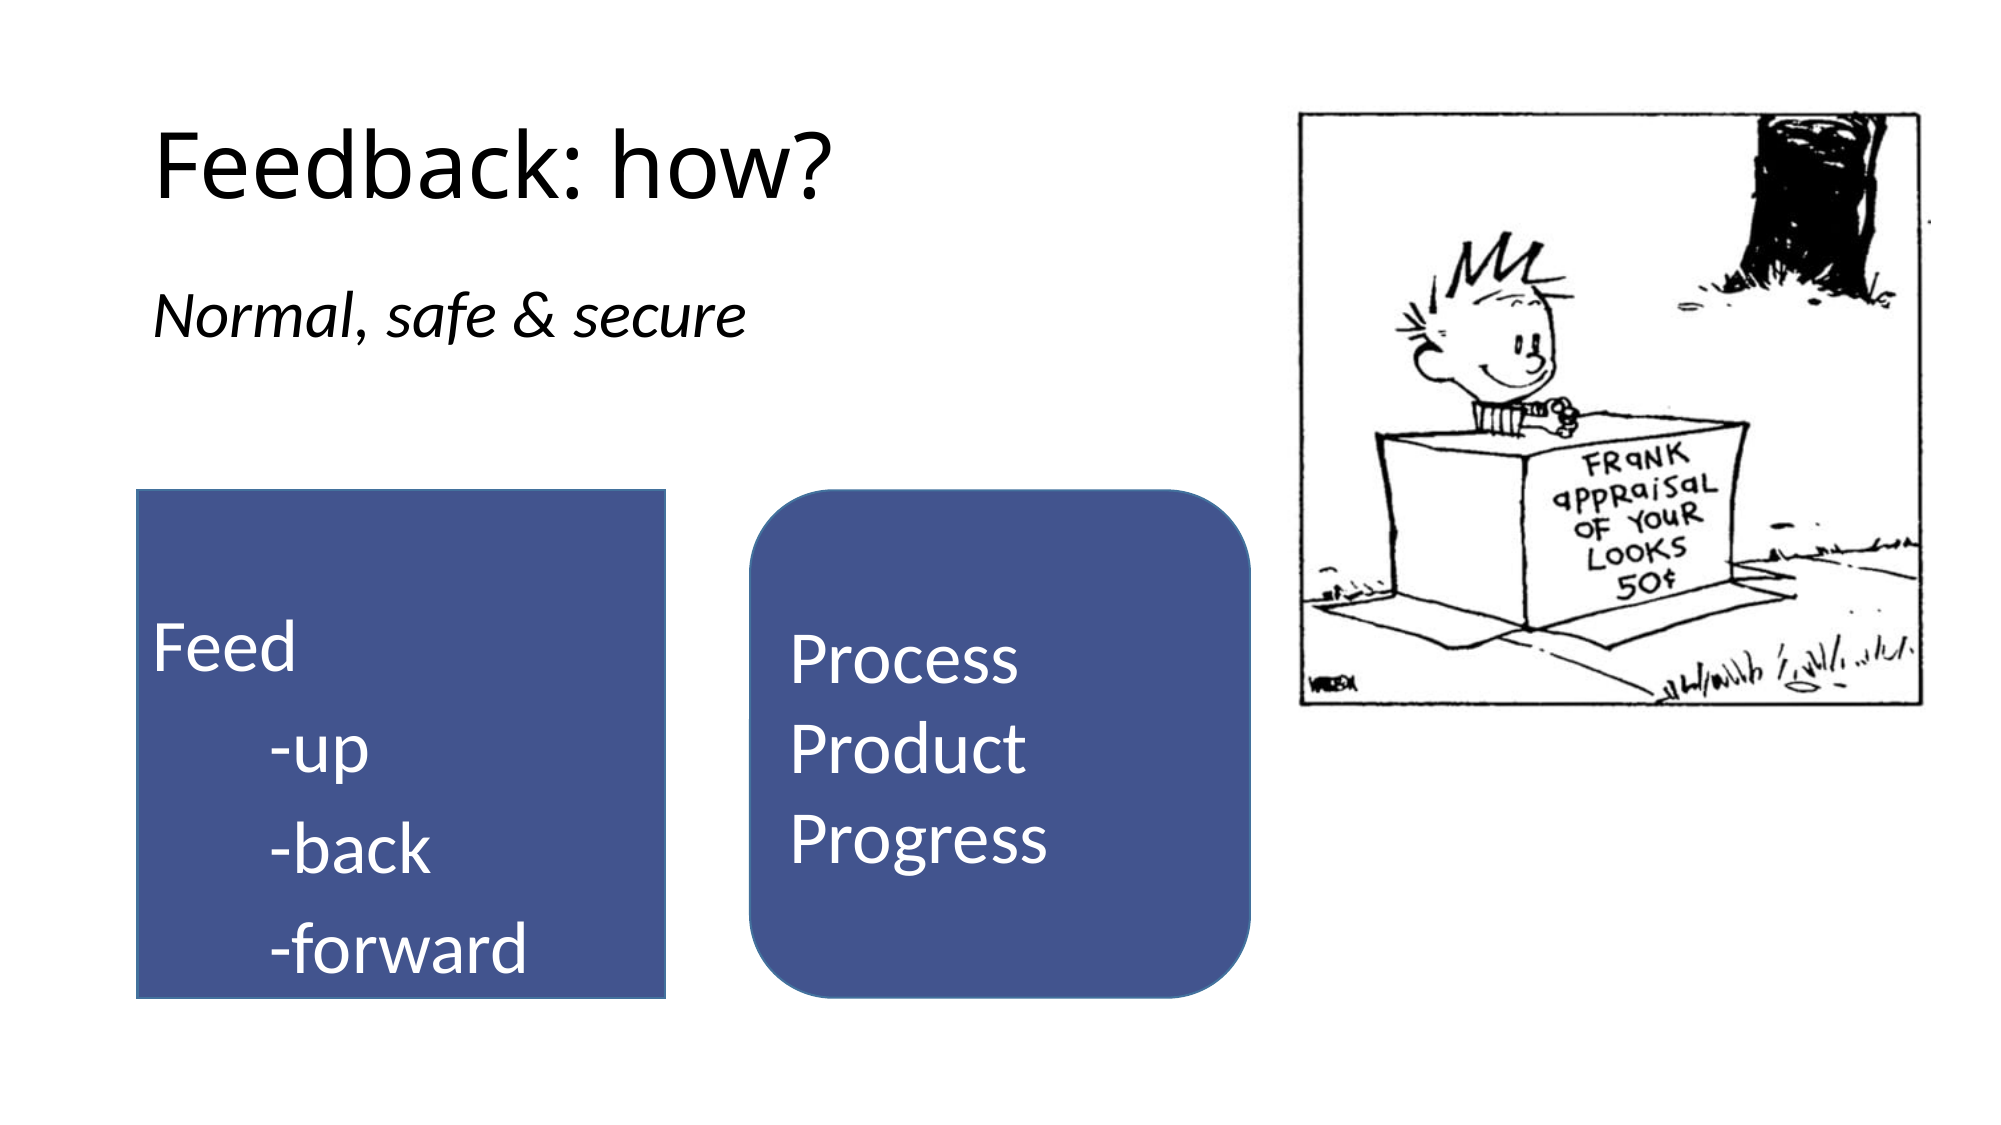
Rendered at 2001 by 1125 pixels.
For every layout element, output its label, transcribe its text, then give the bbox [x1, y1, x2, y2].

text_box Normal, safe & secure [137, 263, 881, 359]
text_box Process Product Progress [748, 489, 1251, 999]
picture [1267, 85, 1931, 747]
title Feedback: how? [137, 59, 1863, 278]
list Feed -up -back -forward [136, 489, 666, 999]
